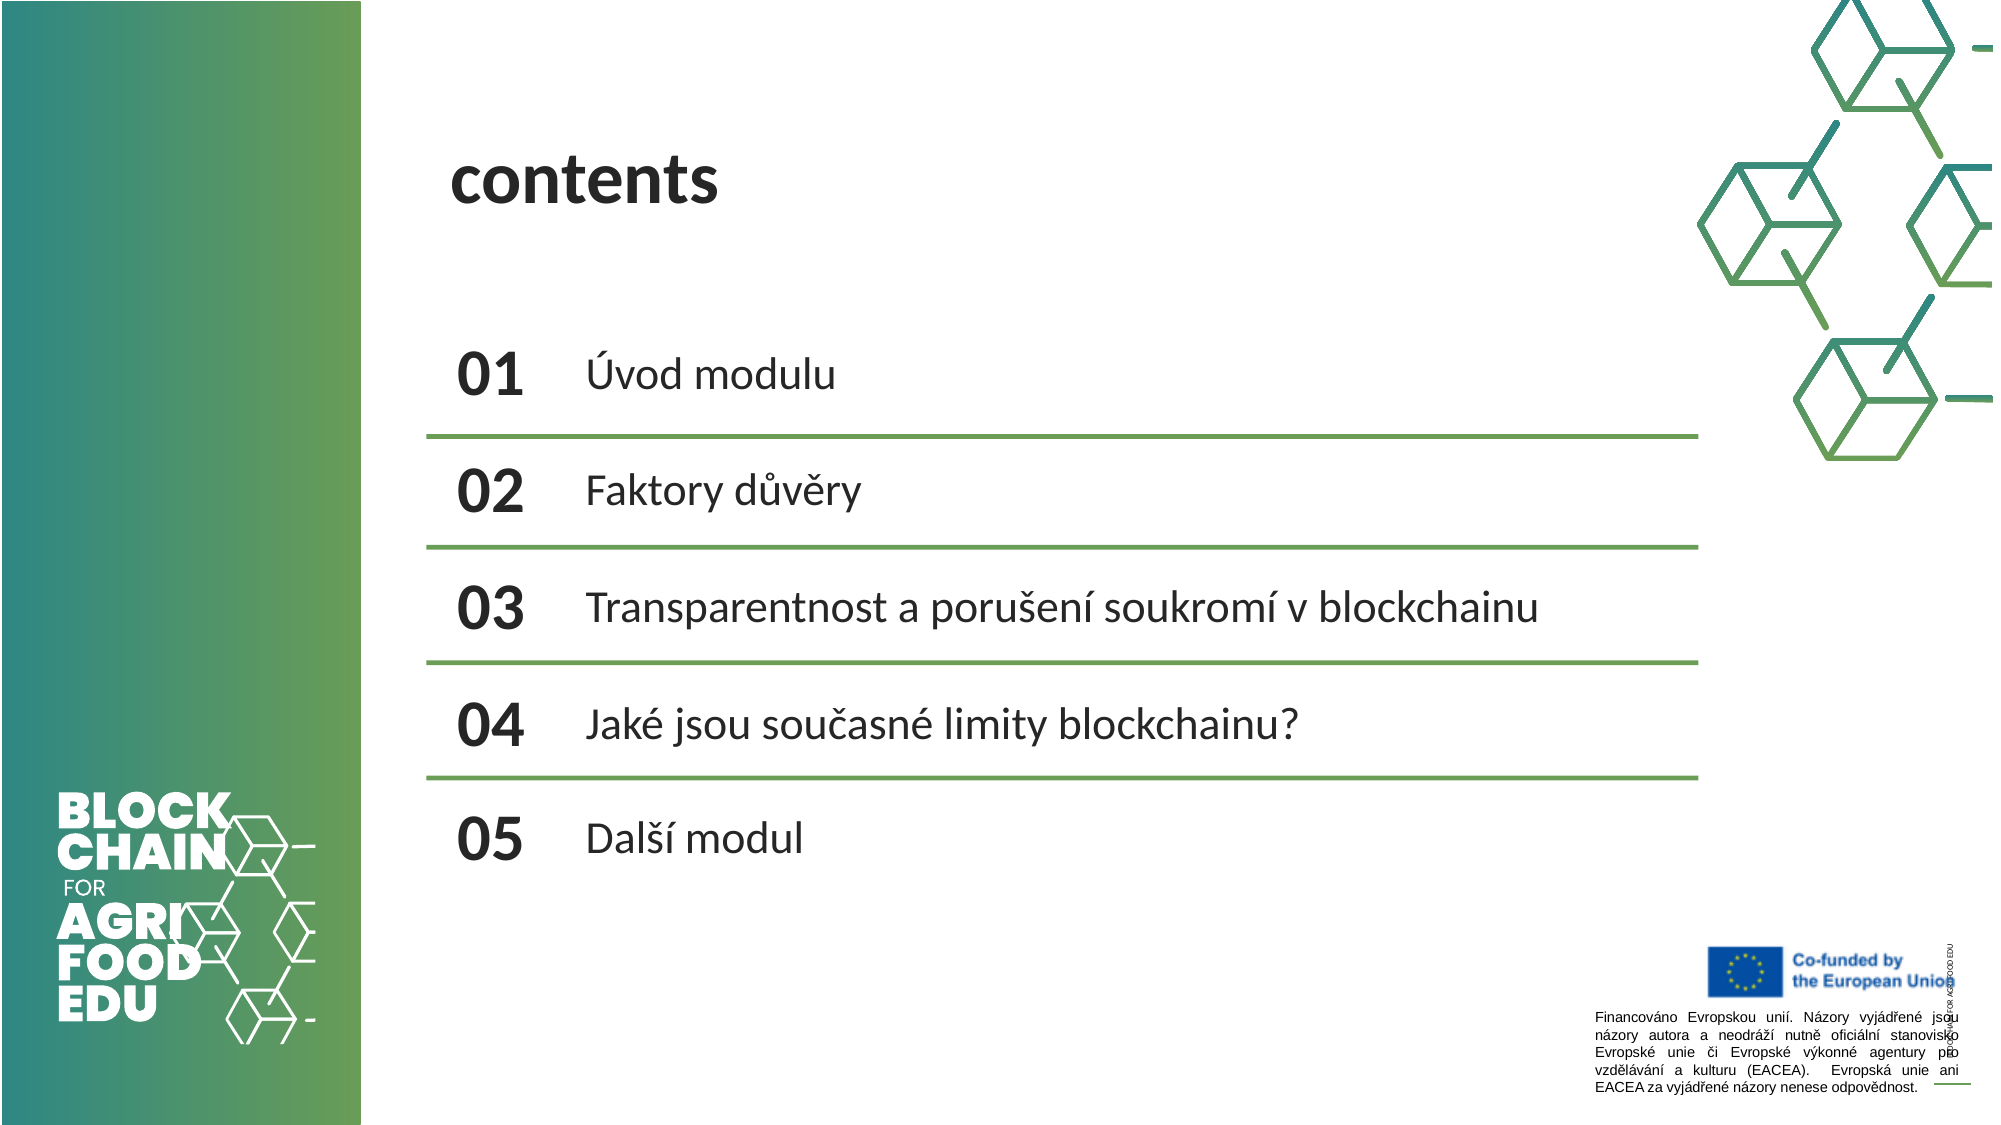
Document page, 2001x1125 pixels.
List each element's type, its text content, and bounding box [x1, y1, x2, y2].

list Faktory důvěry [570, 434, 1699, 548]
list Jaké jsou současné limity blockchainu? [570, 668, 1699, 782]
picture [1704, 944, 1974, 1002]
list 05 [433, 782, 549, 896]
list Další modul [570, 782, 1699, 896]
list 04 [433, 668, 549, 782]
list contents [435, 120, 1263, 239]
list Transparentnost a porušení soukromí v blockchainu [570, 551, 1699, 665]
text_box Financováno Evropskou unií. Názory vyjádřené jsou názory autora a neodráží nutně oficiální stanovisko Evropské unie či Evropské výkonné agentury pro vzdělávání a kulturu (EACEA). Evropská unie ani EACEA za vyjádřené názory nenese odpovědnost. [1580, 1000, 1974, 1104]
list 03 [433, 551, 549, 665]
list Úvod modulu [570, 317, 1699, 431]
list 02 [433, 434, 549, 548]
list 01 [433, 317, 549, 431]
